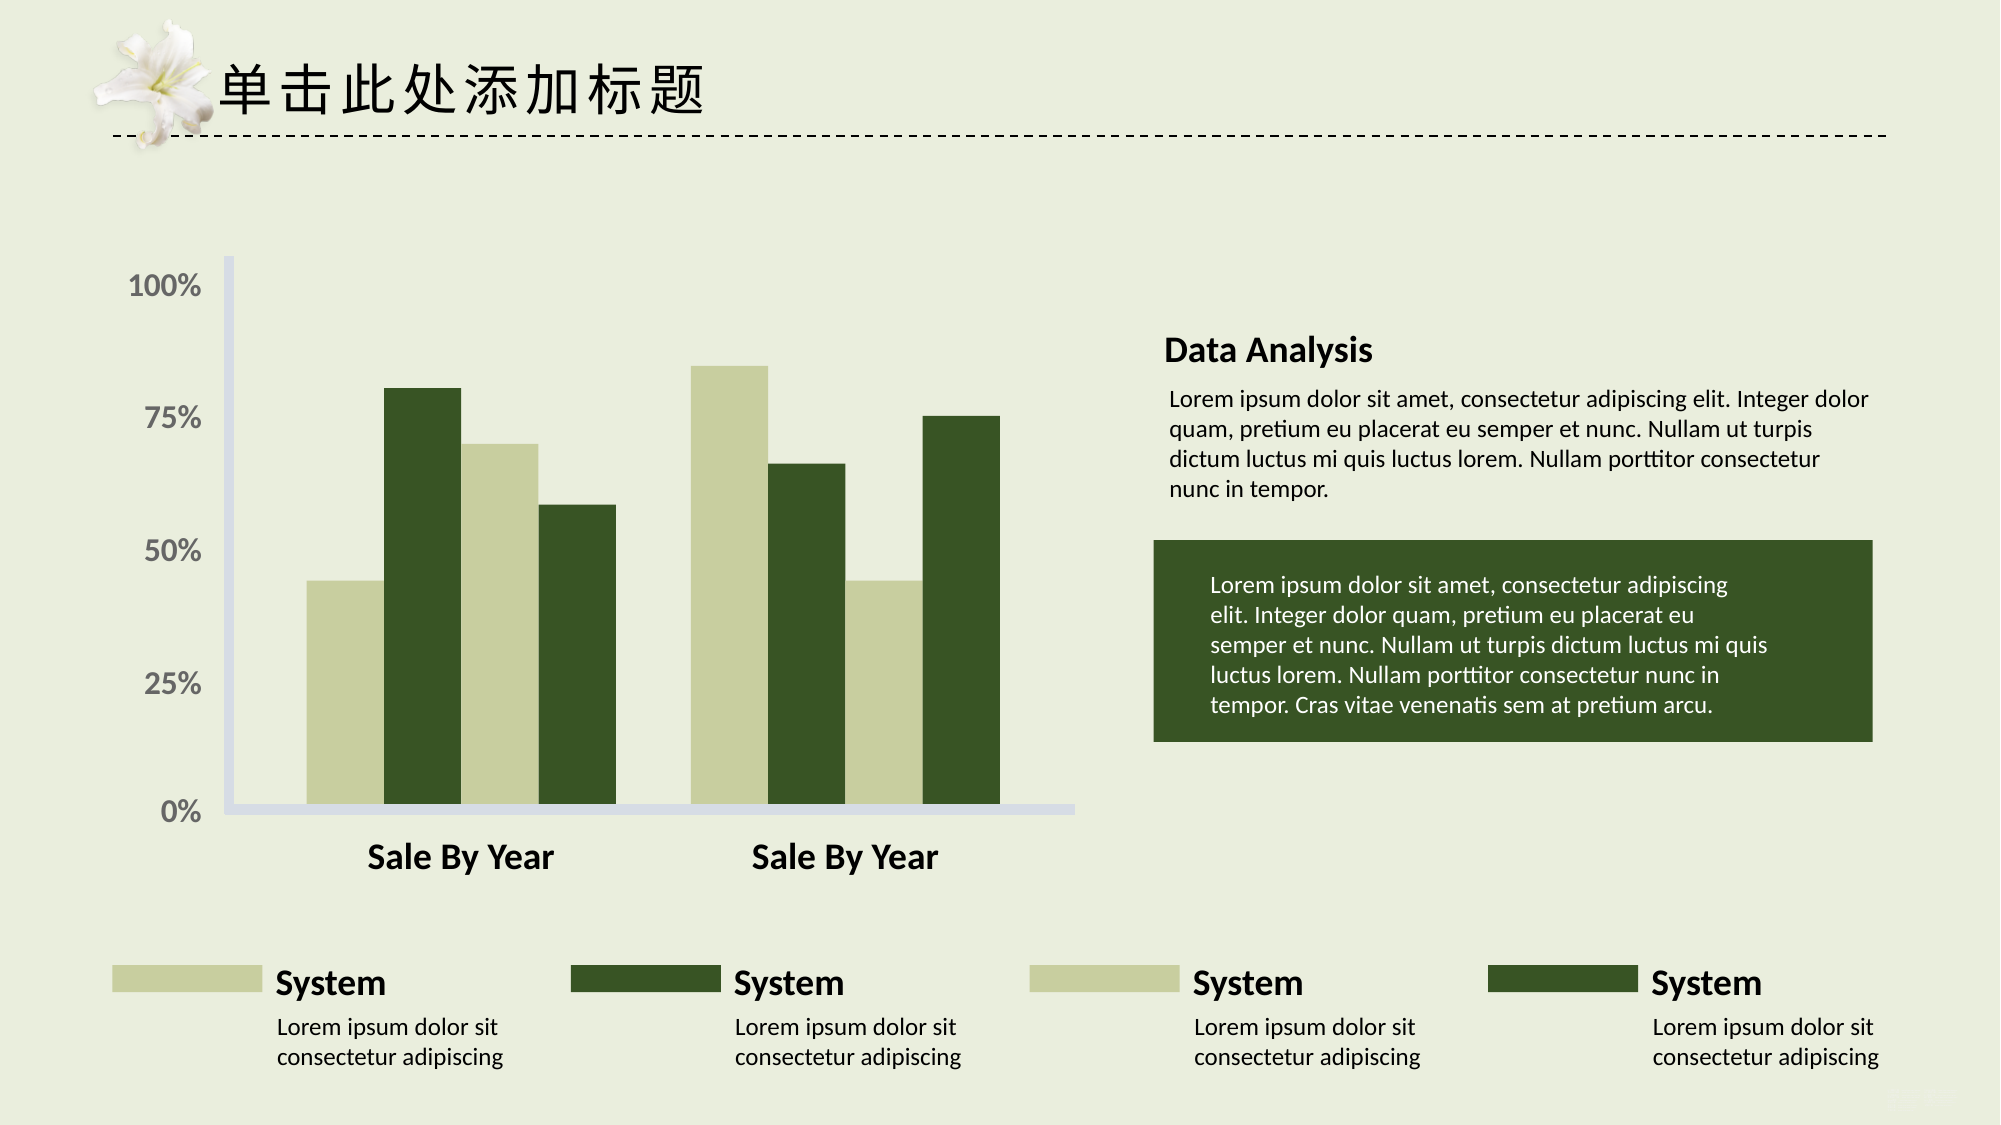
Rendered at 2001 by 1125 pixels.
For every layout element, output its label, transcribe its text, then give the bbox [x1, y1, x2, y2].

picture [85, 19, 215, 158]
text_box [112, 256, 1076, 838]
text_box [262, 950, 531, 1079]
text_box [111, 964, 262, 993]
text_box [720, 950, 989, 1079]
text_box Sale By Year [352, 838, 570, 885]
text_box [1487, 964, 1638, 993]
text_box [1638, 950, 1907, 1079]
text_box 单击此处添加标题 [215, 47, 721, 129]
text_box Lorem ipsum dolor sit amet, consectetur adipiscing elit. Integer dolor quam, pretium eu placerat eu semper et nunc. Nullam ut turpis dictum luctus mi quis luctus lorem. Nullam porttitor consectetur nunc in tempor. [1154, 375, 1889, 511]
text_box Sale By Year [737, 838, 954, 885]
text_box [1029, 964, 1179, 993]
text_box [1153, 540, 1873, 742]
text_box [1179, 950, 1448, 1079]
text_box [570, 964, 720, 993]
text_box Data Analysis [1149, 317, 1389, 378]
